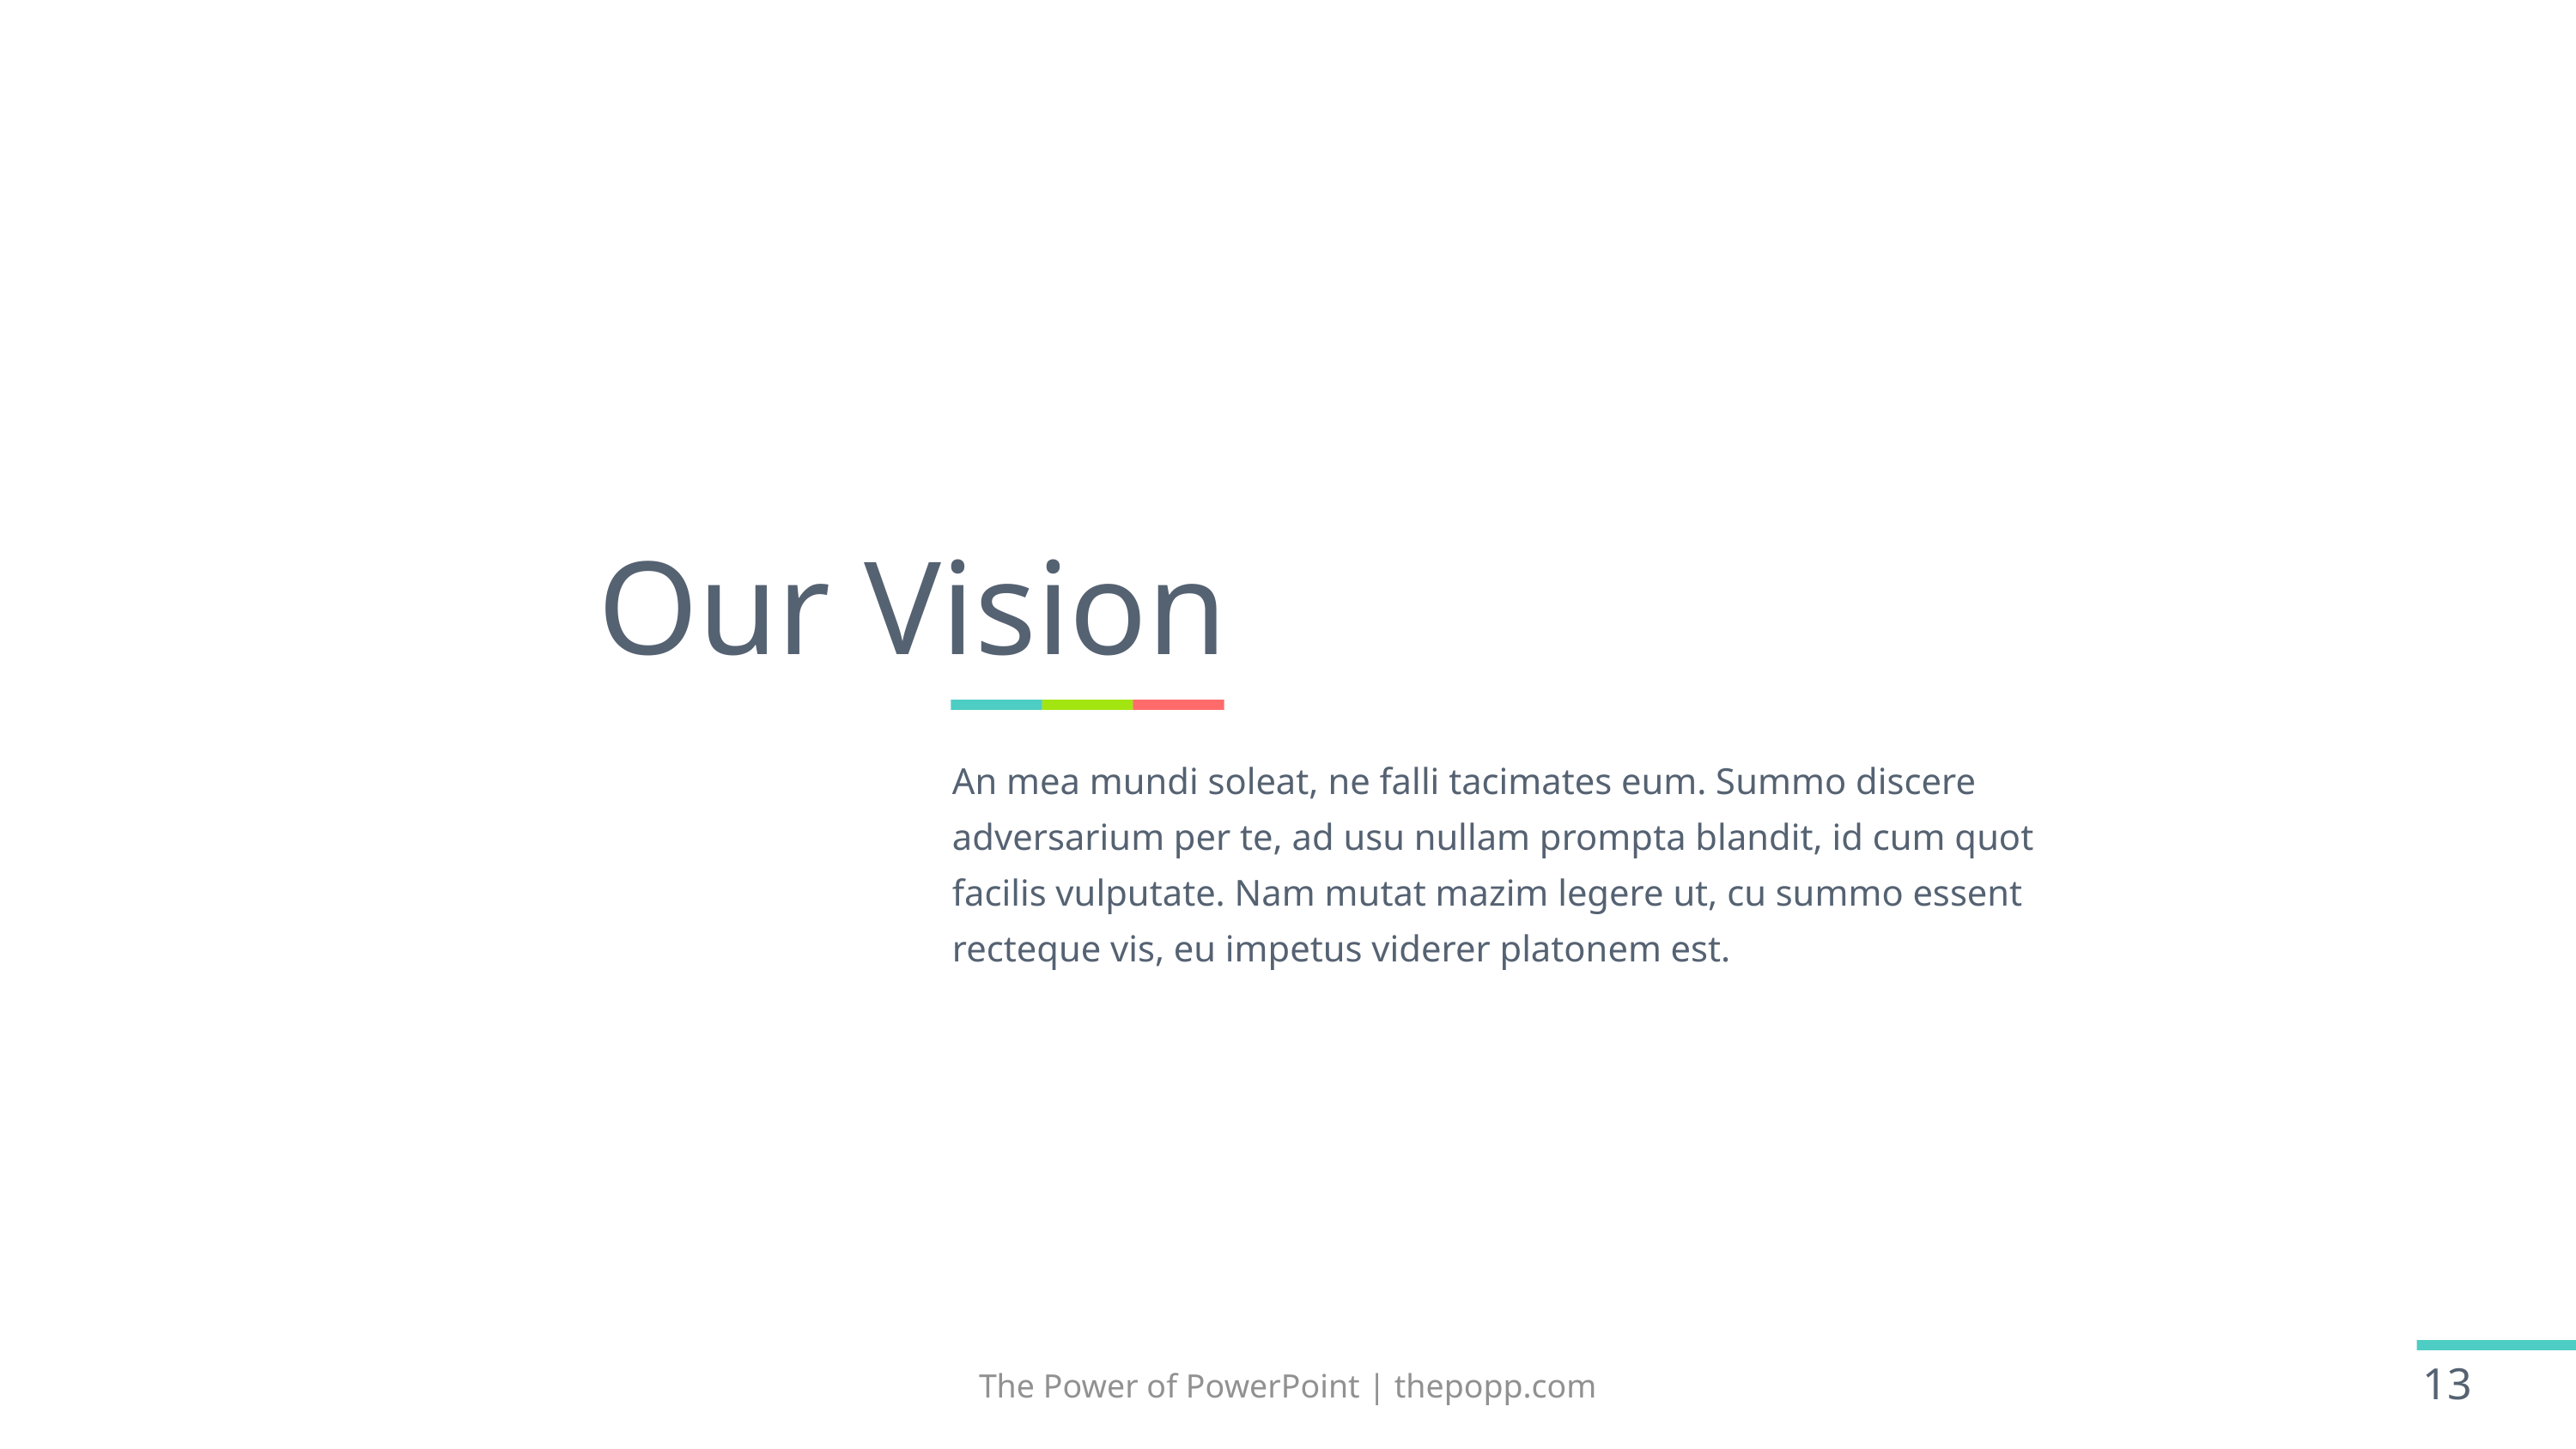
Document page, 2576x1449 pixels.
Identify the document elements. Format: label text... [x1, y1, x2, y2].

list Our Vision [314, 385, 1241, 688]
footer The Power of PowerPoint | thepopp.com [853, 1349, 1723, 1427]
list An mea mundi soleat, ne falli tacimates eum. Summo discere adversarium per te, ad usu nullam prompta blandit, id cum quot facilis vulputate. Nam mutat mazim legere ut, cu summo essent recteque vis, eu impetus viderer platonem est. [939, 739, 2143, 1073]
slide_number 13 [2409, 1351, 2576, 1421]
